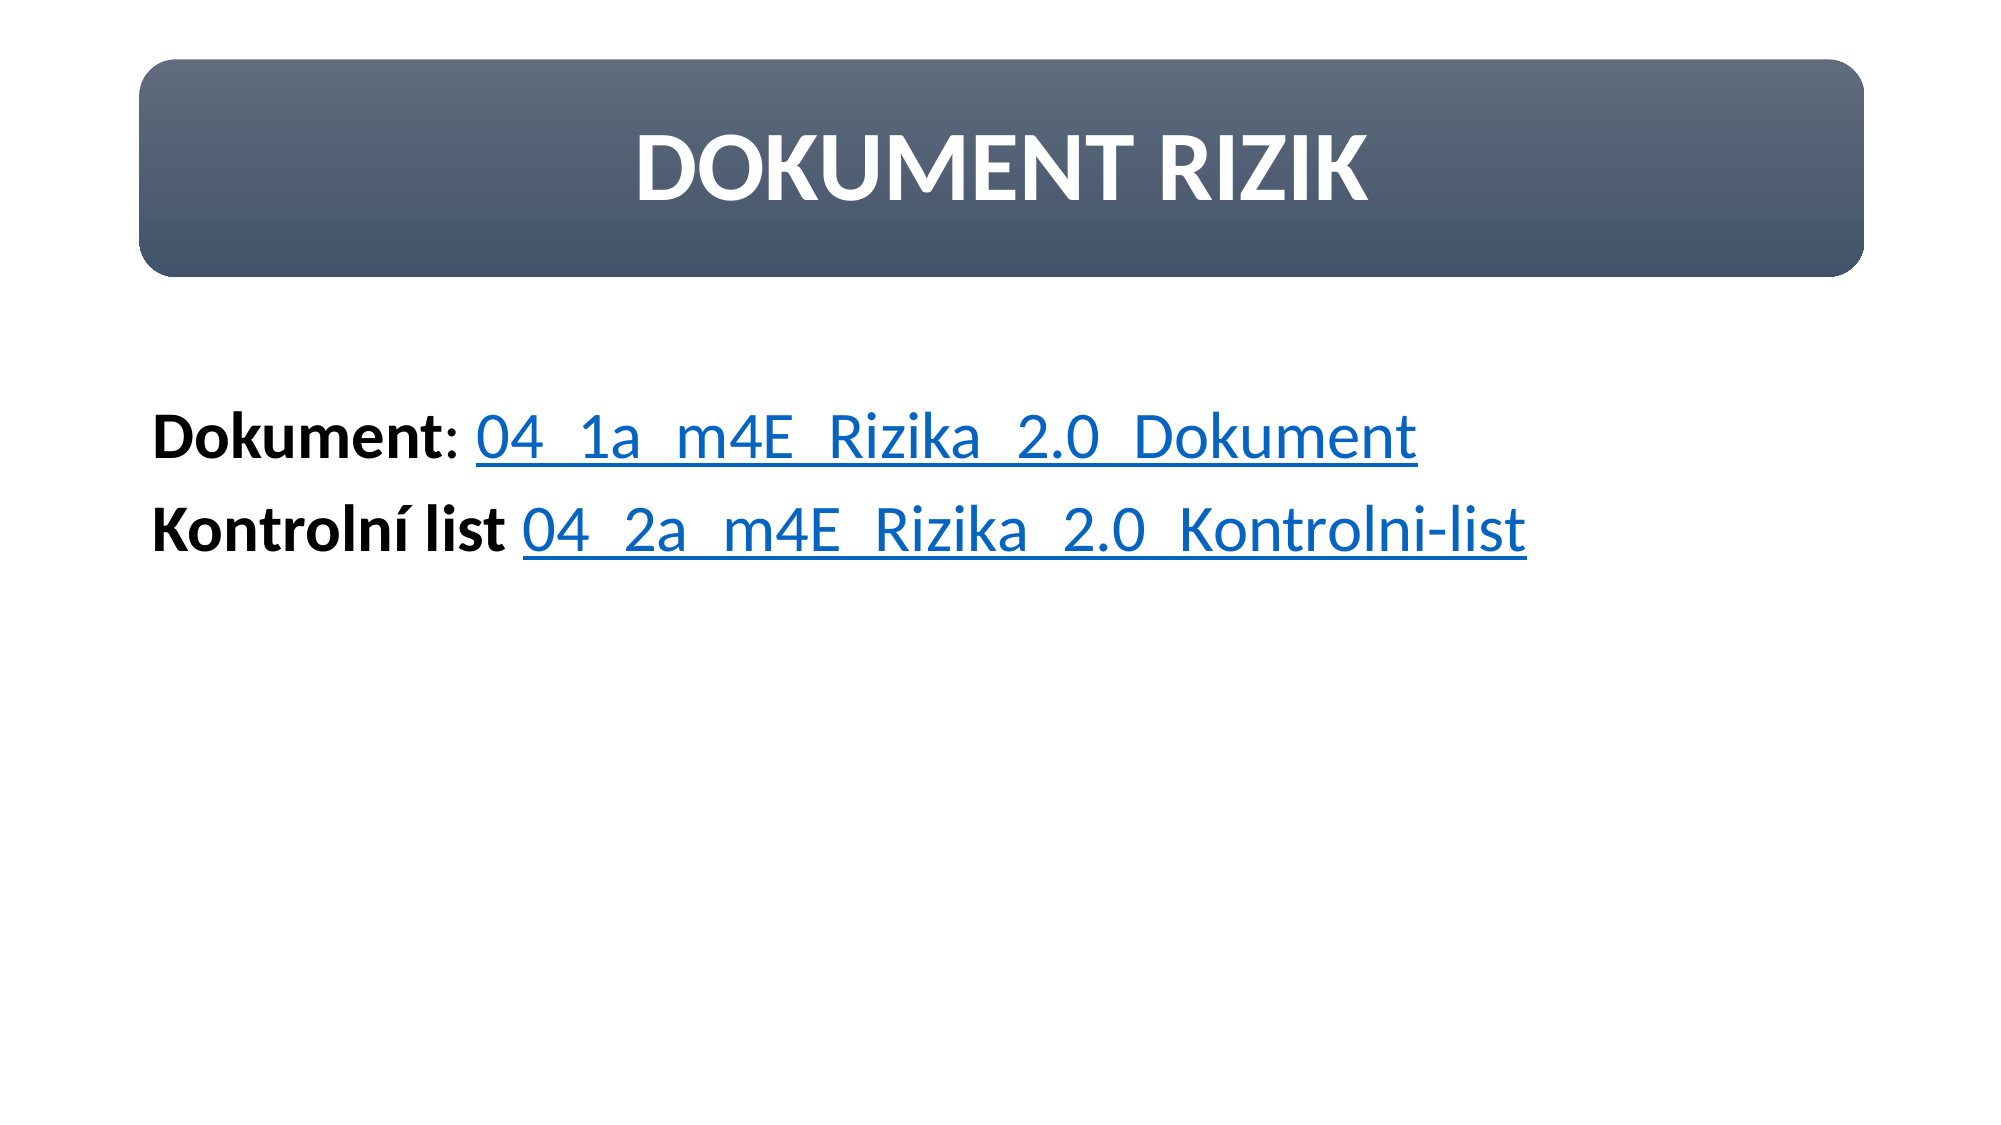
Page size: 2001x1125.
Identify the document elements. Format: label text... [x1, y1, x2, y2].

text_box Dokument: 04_1a_m4E_Rizika_2.0_Dokument Kontrolní list 04_2a_m4E_Rizika_2.0_Kontrolni-list [137, 292, 1863, 1034]
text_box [139, 59, 1865, 277]
